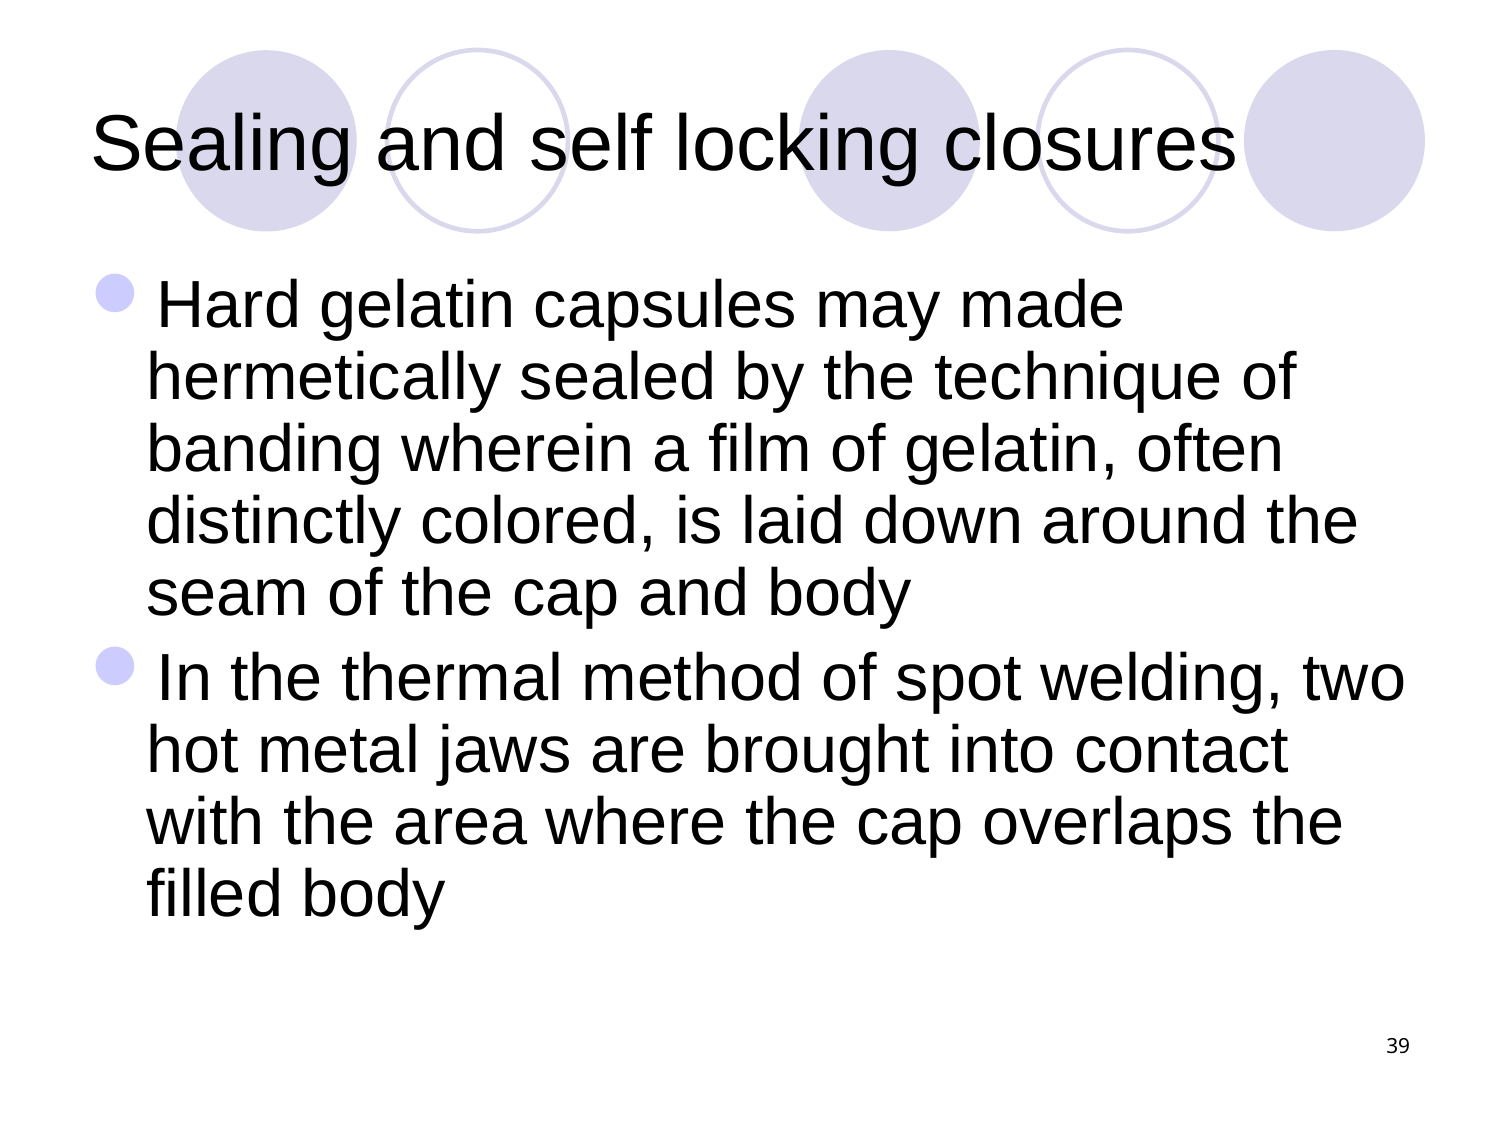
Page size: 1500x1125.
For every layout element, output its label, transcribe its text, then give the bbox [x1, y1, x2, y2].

list Hard gelatin capsules may made hermetically sealed by the technique of banding wherein a film of gelatin, often distinctly colored, is laid down around the seam of the cap and body In the thermal method of spot welding, two hot metal jaws are brought into contact with the area where the cap overlaps the filled body [75, 262, 1425, 1006]
title Sealing and self locking closures [75, 45, 1425, 233]
slide_number 39 [1074, 1024, 1426, 1101]
